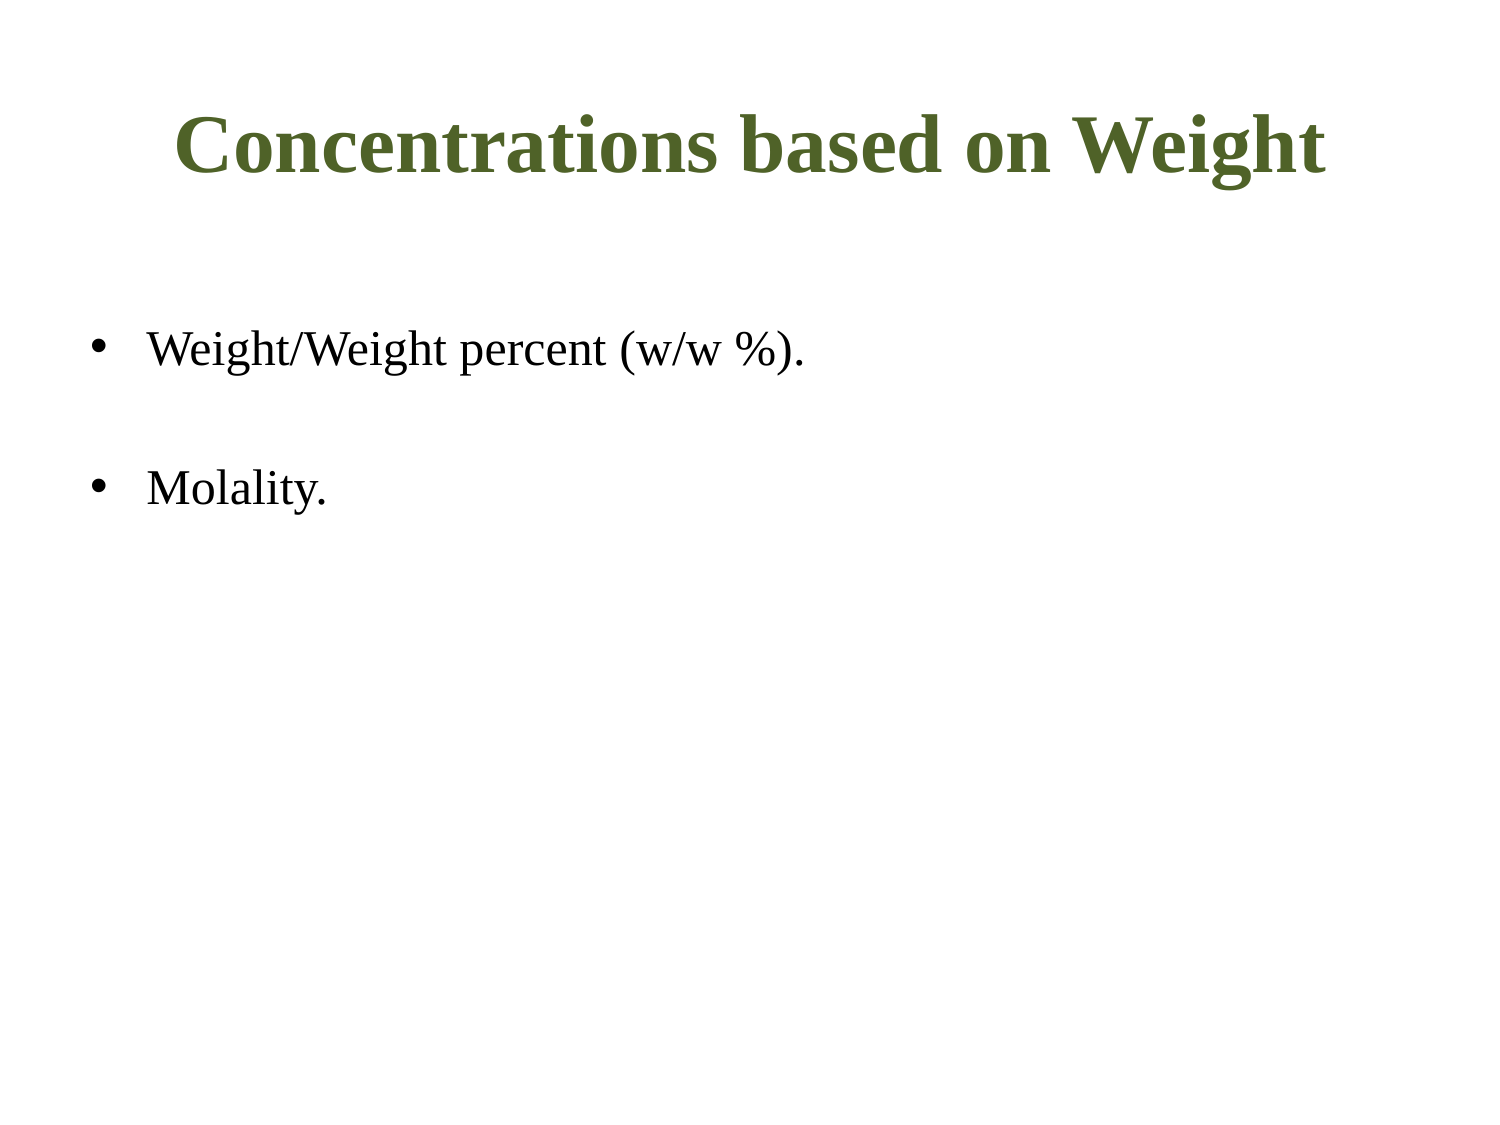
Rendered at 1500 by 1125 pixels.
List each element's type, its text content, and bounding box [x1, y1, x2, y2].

list Weight/Weight percent (w/w %). Molality. [75, 237, 1500, 980]
title Concentrations based on Weight [75, 45, 1425, 233]
